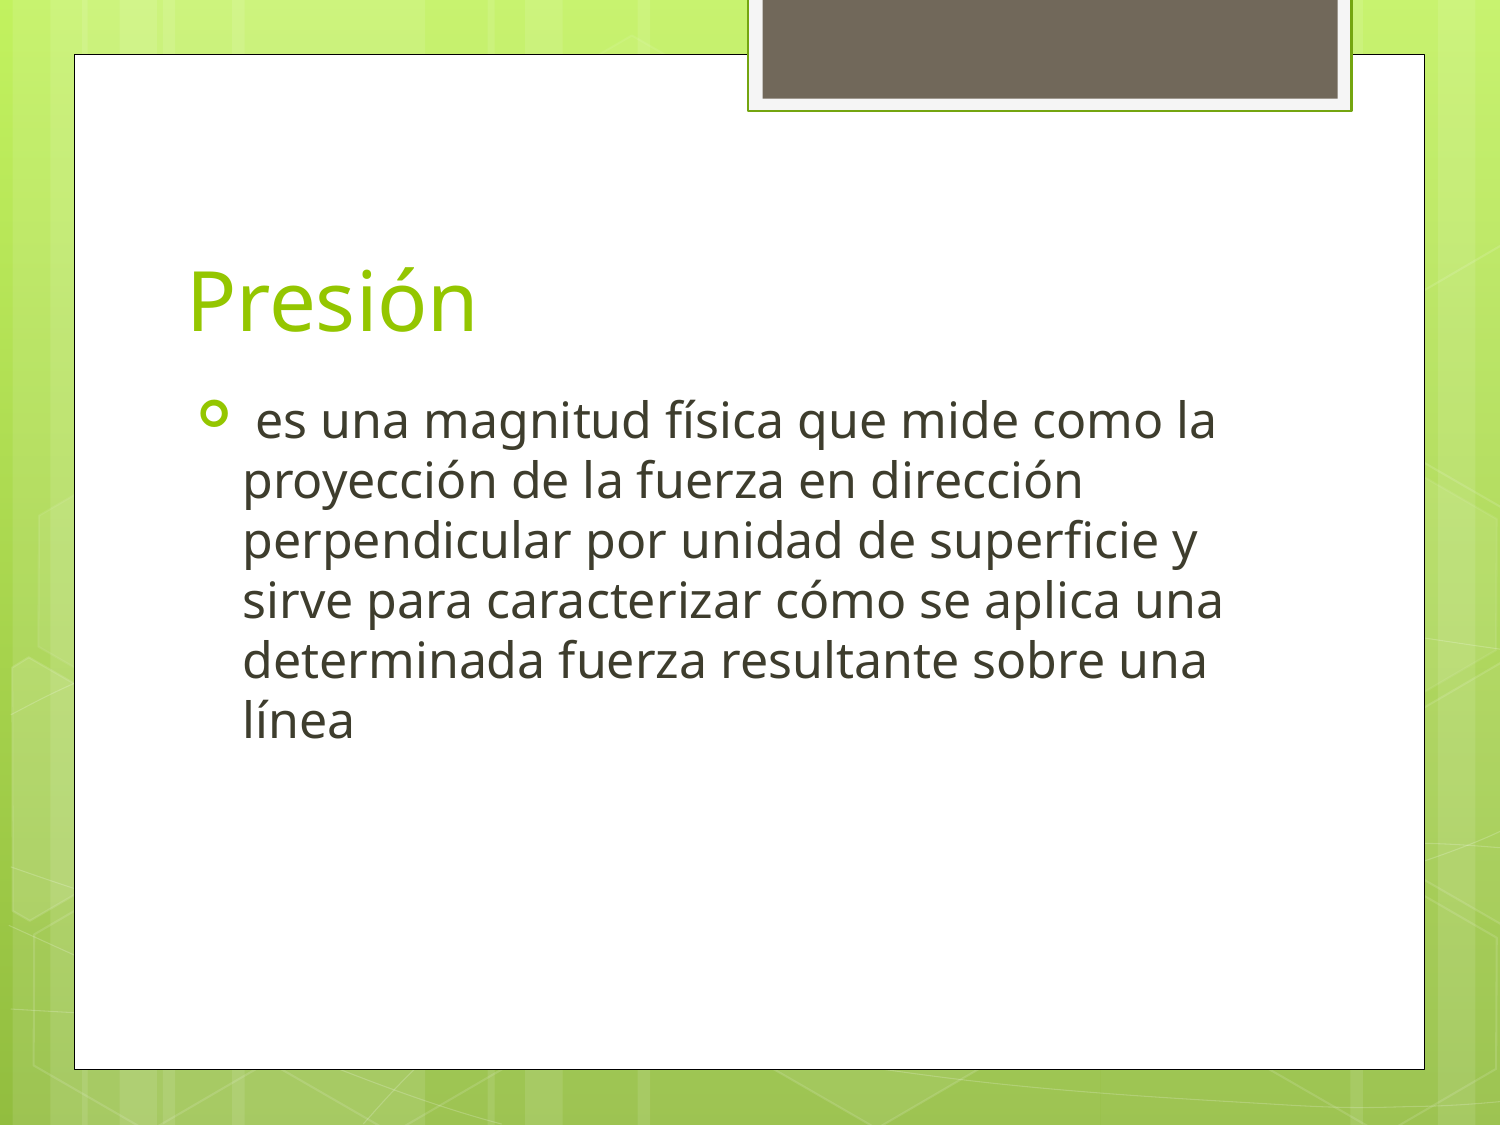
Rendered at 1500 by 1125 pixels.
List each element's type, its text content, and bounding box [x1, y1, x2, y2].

list es una magnitud física que mide como la proyección de la fuerza en dirección perpendicular por unidad de superficie y sirve para caracterizar cómo se aplica una determinada fuerza resultante sobre una línea [171, 381, 1283, 957]
title Presión [171, 168, 1324, 357]
